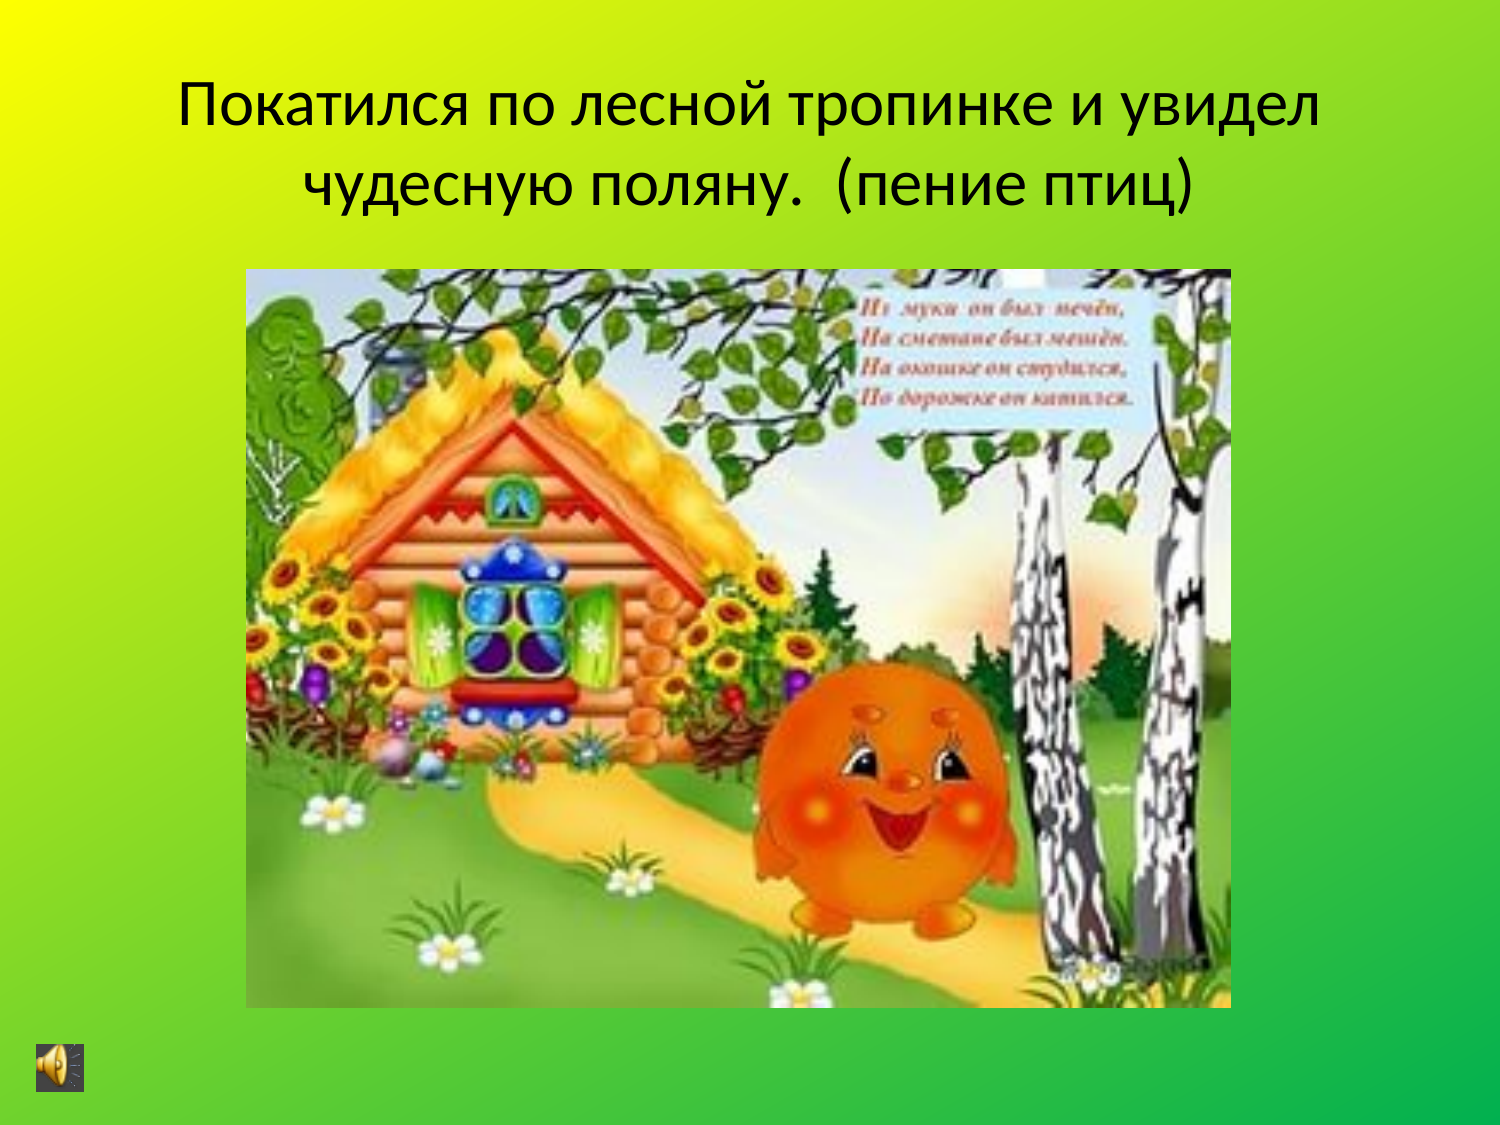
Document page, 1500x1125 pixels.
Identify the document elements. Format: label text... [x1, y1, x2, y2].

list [245, 269, 1231, 1008]
picture [34, 1042, 86, 1094]
title Покатился по лесной тропинке и увидел чудесную поляну. (пение птиц) [75, 45, 1425, 233]
